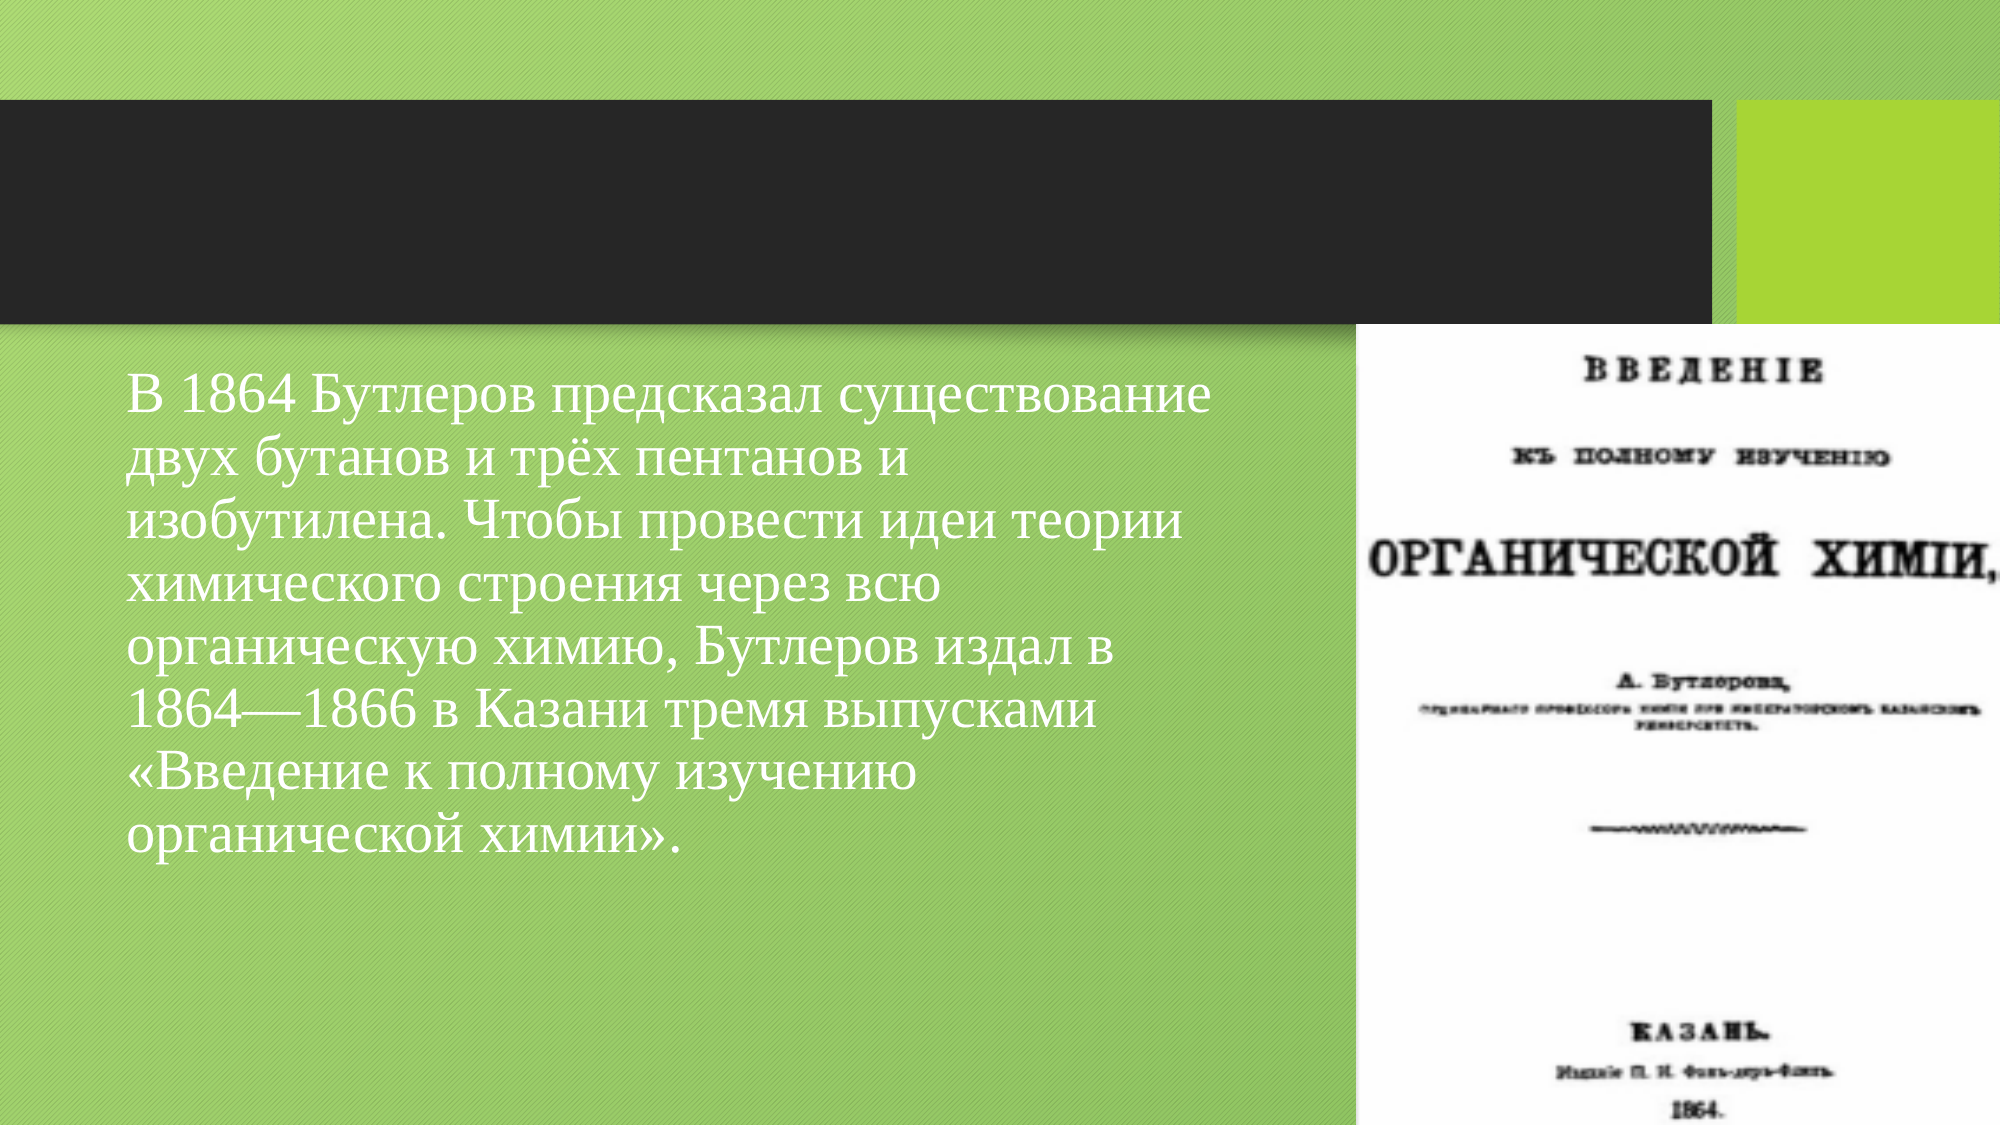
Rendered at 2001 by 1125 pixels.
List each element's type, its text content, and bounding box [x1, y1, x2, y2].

picture [0, 324, 2000, 1125]
list В 1864 Бутлеров предсказал существование двух бутанов и трёх пентанов и изобутилена. Чтобы провести идеи теории химического строения через всю органическую химию, Бутлеров издал в 1864—1866 в Казани тремя выпусками «Введение к полному изучению органической химии». [111, 354, 1240, 992]
